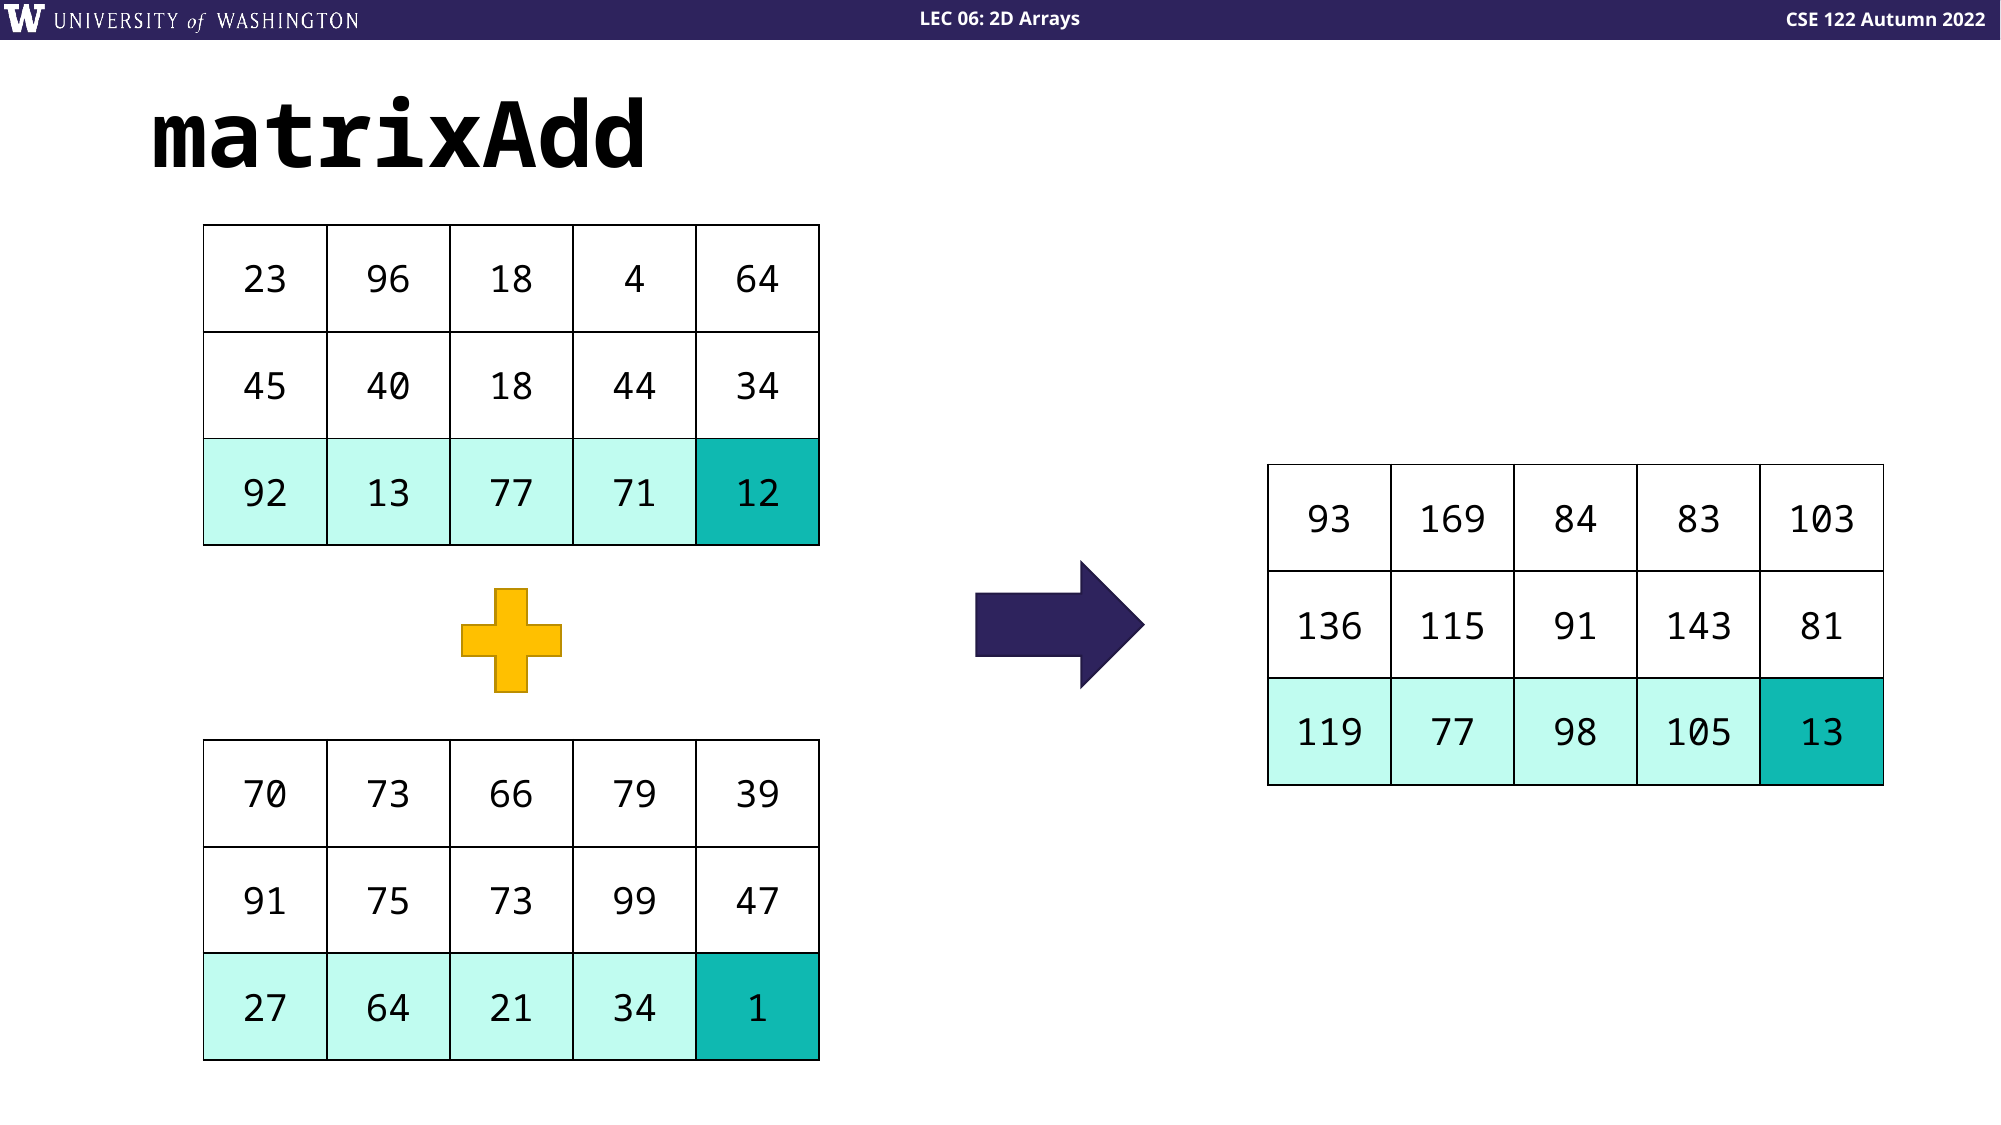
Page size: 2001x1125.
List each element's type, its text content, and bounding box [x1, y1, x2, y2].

table_header 84 [1515, 465, 1636, 570]
table_cell 27 [204, 954, 326, 1059]
table_cell 13 [328, 439, 449, 544]
table_header 93 [1269, 465, 1390, 570]
text_box [975, 560, 1145, 690]
table_cell 34 [697, 333, 818, 438]
table_cell 75 [328, 848, 449, 952]
table_cell 91 [1515, 572, 1636, 677]
table_header 64 [697, 226, 818, 331]
table_cell 73 [451, 848, 572, 952]
table_header 70 [204, 741, 326, 846]
table_cell 12 [697, 439, 818, 544]
table_cell 47 [697, 848, 818, 952]
table_cell 77 [1392, 679, 1513, 784]
table_header 18 [451, 226, 572, 331]
table_cell 44 [574, 333, 695, 438]
text_box [461, 588, 562, 693]
table_cell 21 [451, 954, 572, 1059]
table_cell 98 [1515, 679, 1636, 784]
table_header 169 [1392, 465, 1513, 570]
table_header 66 [451, 741, 572, 846]
table_cell 105 [1638, 679, 1759, 784]
table_header 4 [574, 226, 695, 331]
title matrixAdd [137, 74, 1863, 200]
table_cell 143 [1638, 572, 1759, 677]
table_header 23 [204, 226, 326, 331]
table_cell 99 [574, 848, 695, 952]
table_cell 64 [328, 954, 449, 1059]
table_cell 13 [1761, 679, 1883, 784]
table_cell 45 [204, 333, 326, 438]
table_cell 77 [451, 439, 572, 544]
table_cell 18 [451, 333, 572, 438]
table_header 39 [697, 741, 818, 846]
table_cell 136 [1269, 572, 1390, 677]
table_cell 71 [574, 439, 695, 544]
table_header 103 [1761, 465, 1883, 570]
table_cell 92 [204, 439, 326, 544]
table_cell 119 [1269, 679, 1390, 784]
table_cell 115 [1392, 572, 1513, 677]
table_cell 81 [1761, 572, 1883, 677]
table_header 83 [1638, 465, 1759, 570]
picture [4, 4, 358, 33]
table_header 96 [328, 226, 449, 331]
table_cell 40 [328, 333, 449, 438]
table_header 73 [328, 741, 449, 846]
table_cell 91 [204, 848, 326, 952]
table_cell 34 [574, 954, 695, 1059]
table_cell 1 [697, 954, 818, 1059]
table_header 79 [574, 741, 695, 846]
